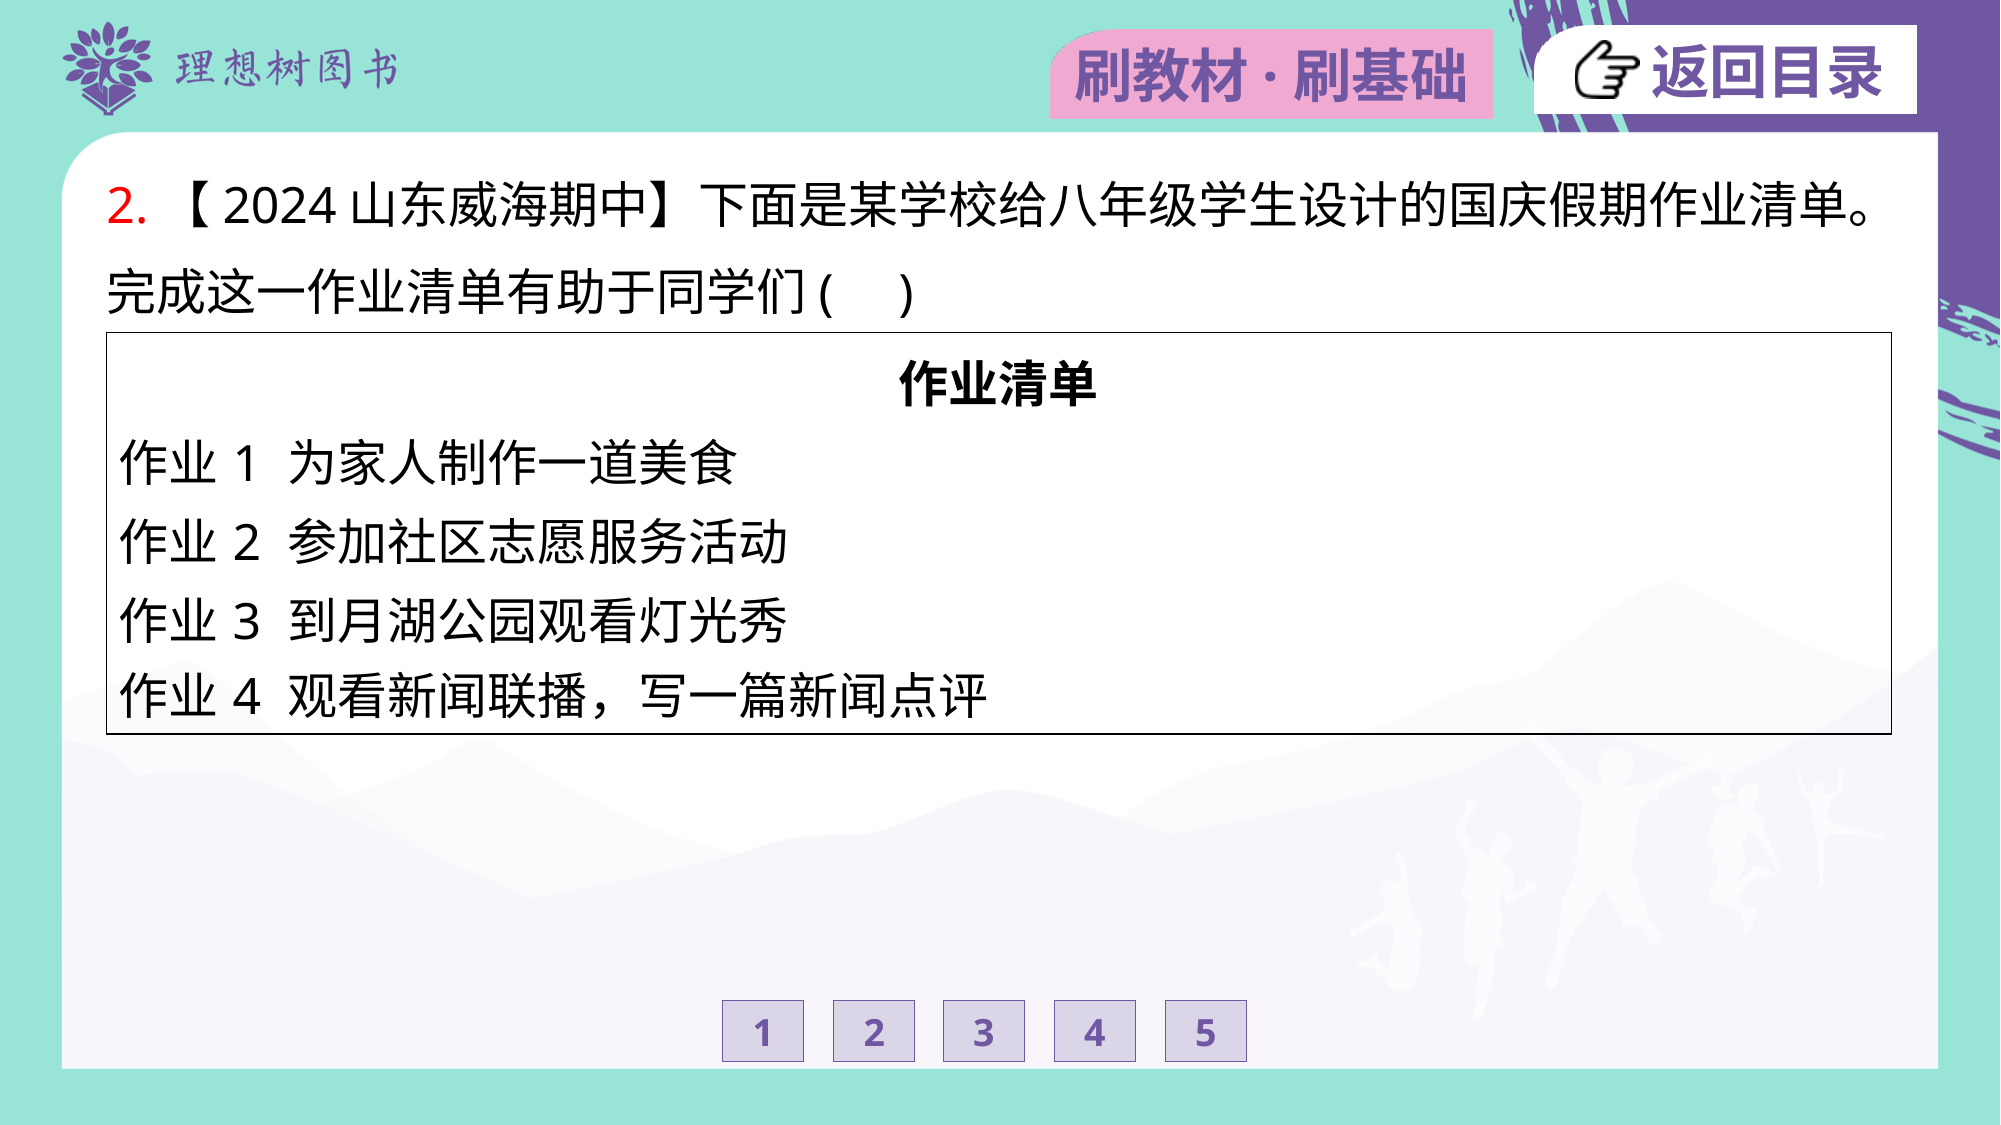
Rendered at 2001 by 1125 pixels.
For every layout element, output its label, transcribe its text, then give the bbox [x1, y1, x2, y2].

table_header 作业清单 作业1 为家人制作一道美食 作业2 参加社区志愿服务活动 作业3 到月湖公园观看灯光秀 作业4 观看新闻联播，写一篇新闻点评 [107, 333, 1891, 733]
picture [0, 0, 2000, 1125]
text_box 2.【2024山东威海期中】下面是某学校给八年级学生设计的国庆假期作业清单。 完成这一作业清单有助于同学们( ) [106, 141, 1895, 312]
